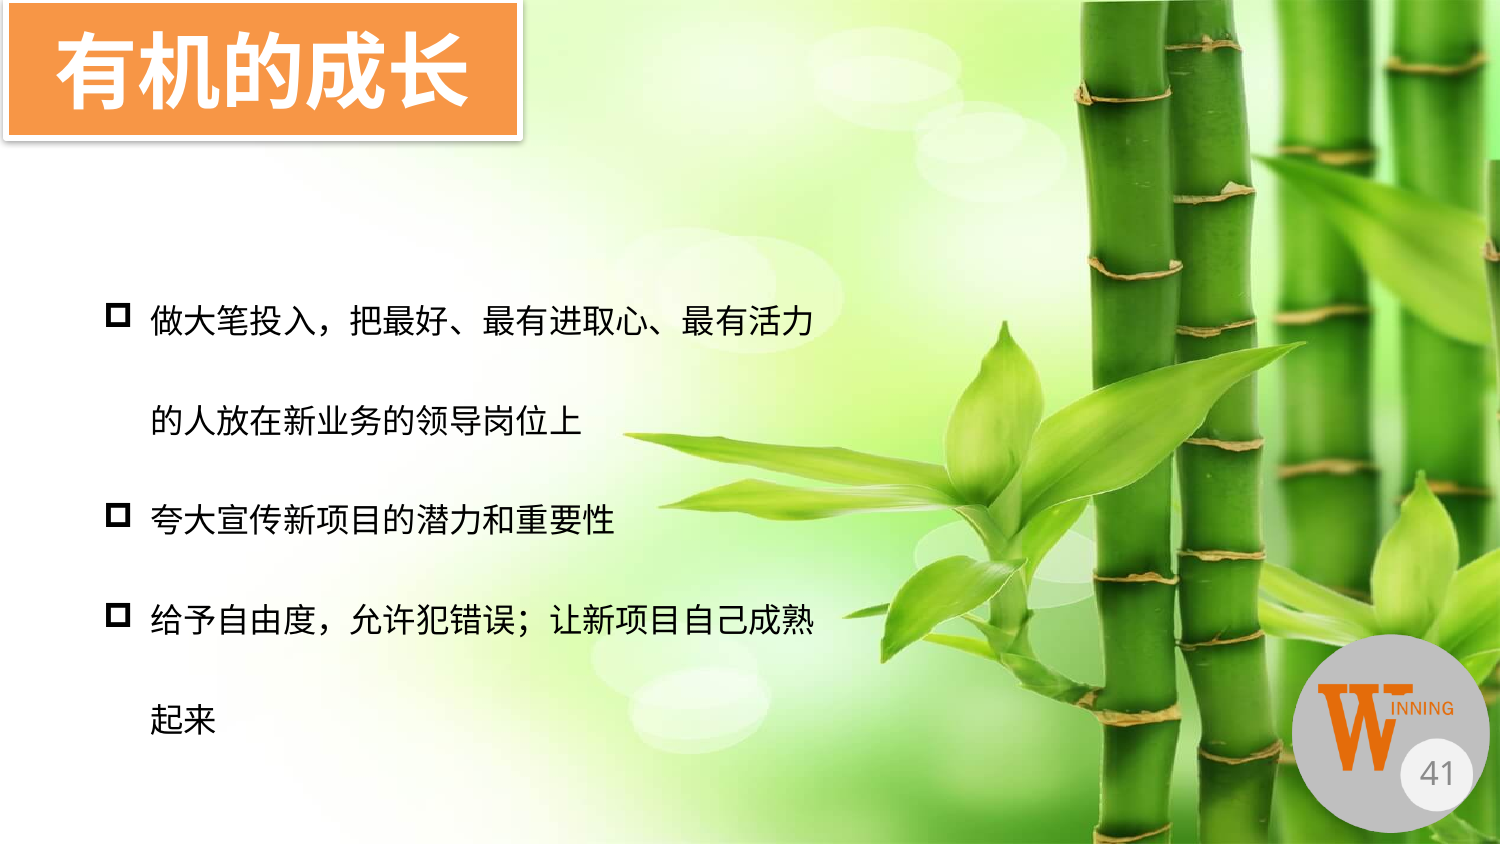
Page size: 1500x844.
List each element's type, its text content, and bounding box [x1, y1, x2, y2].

picture [0, 0, 1500, 844]
slide_number 41 [1395, 752, 1483, 798]
text_box 做大笔投入，把最好、最有进取心、最有活力的人放在新业务的领导岗位上 夸大宣传新项目的潜力和重要性 给予自由度，允许犯错误；让新项目自己成熟起来 [88, 232, 845, 747]
text_box 有机的成长 [3, 0, 523, 141]
